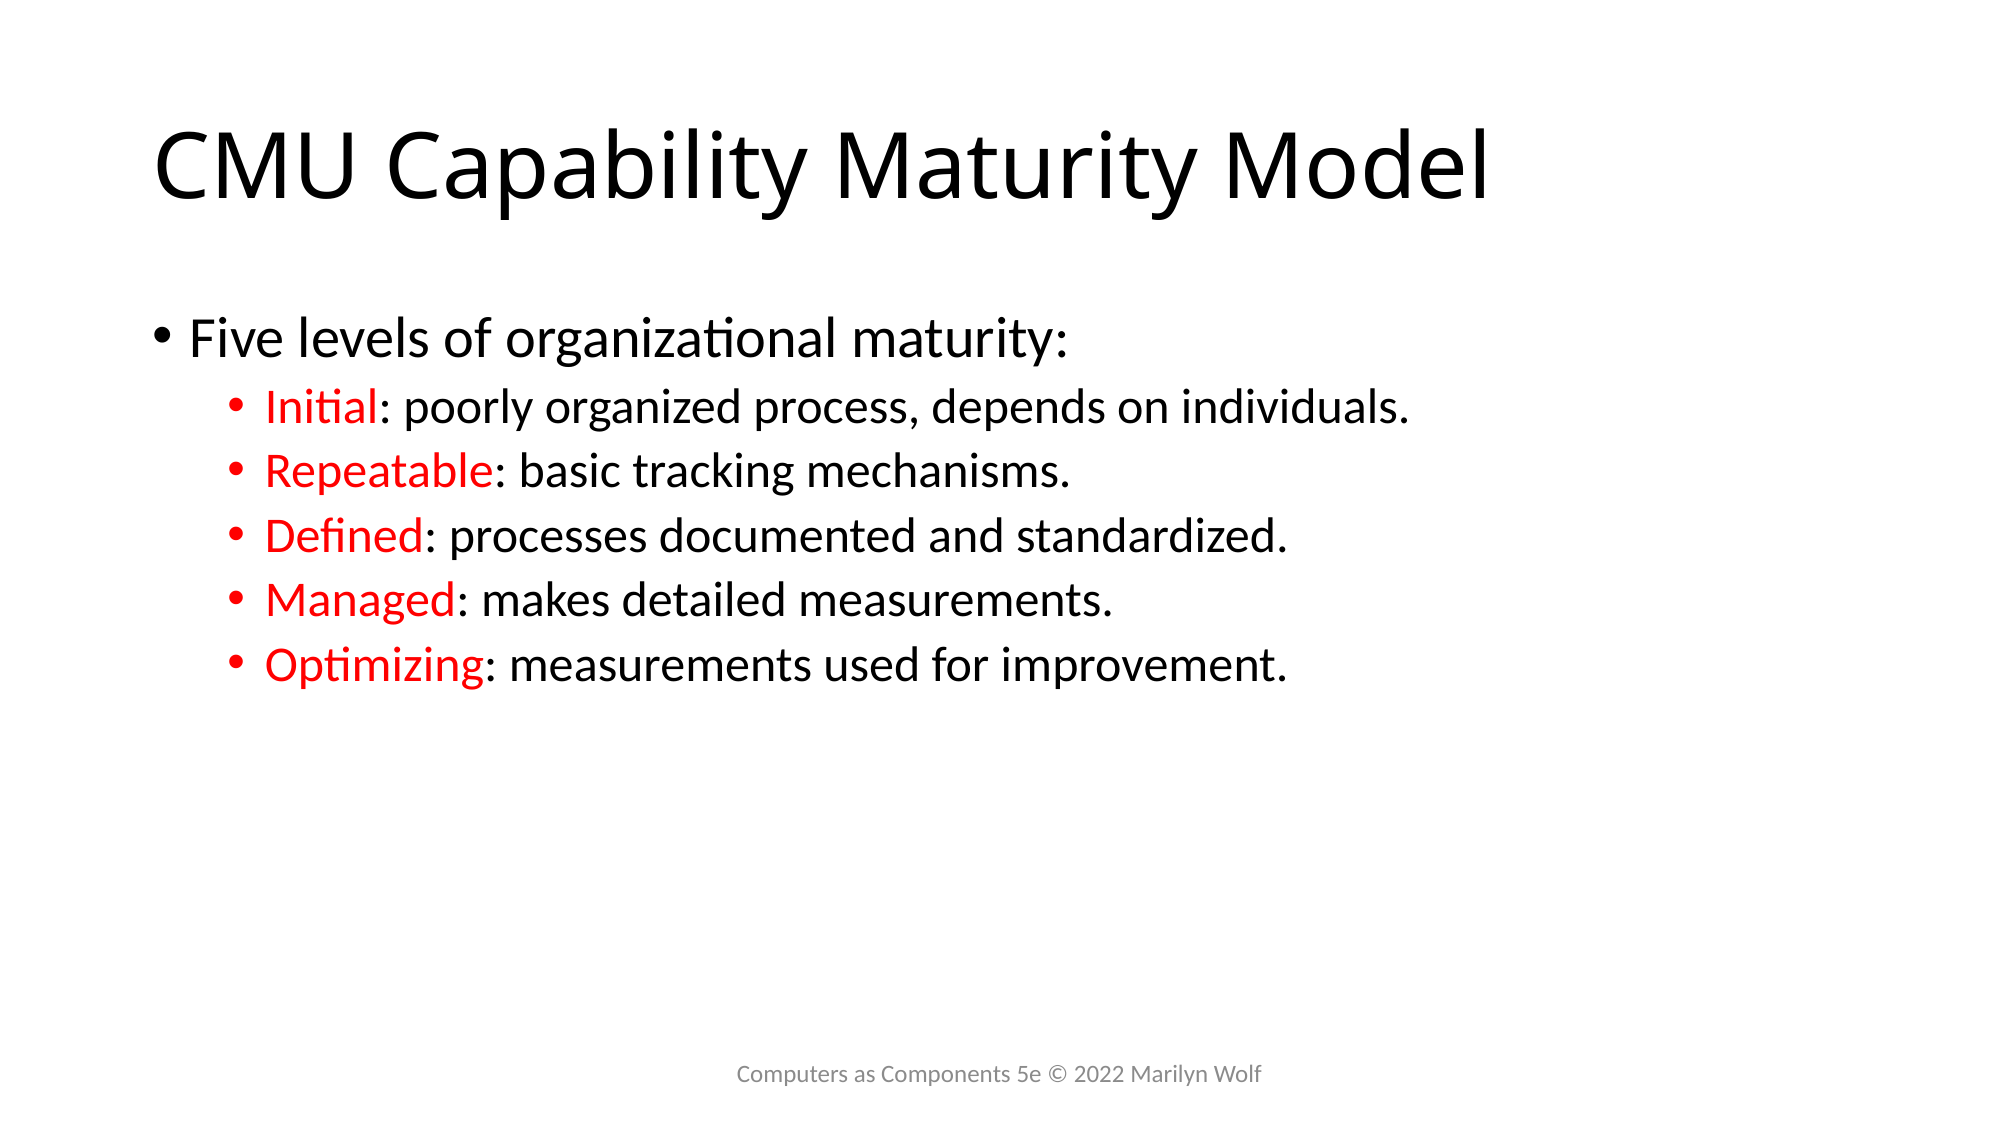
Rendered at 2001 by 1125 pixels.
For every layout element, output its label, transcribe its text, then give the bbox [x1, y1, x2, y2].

title CMU Capability Maturity Model [137, 59, 1863, 278]
list Five levels of organizational maturity: Initial: poorly organized process, depends on individuals. Repeatable: basic tracking mechanisms. Defined: processes documented and standardized. Managed: makes detailed measurements. Optimizing: measurements used for improvement. [137, 299, 1863, 1014]
footer Computers as Components 5e © 2022 Marilyn Wolf [662, 1042, 1338, 1103]
